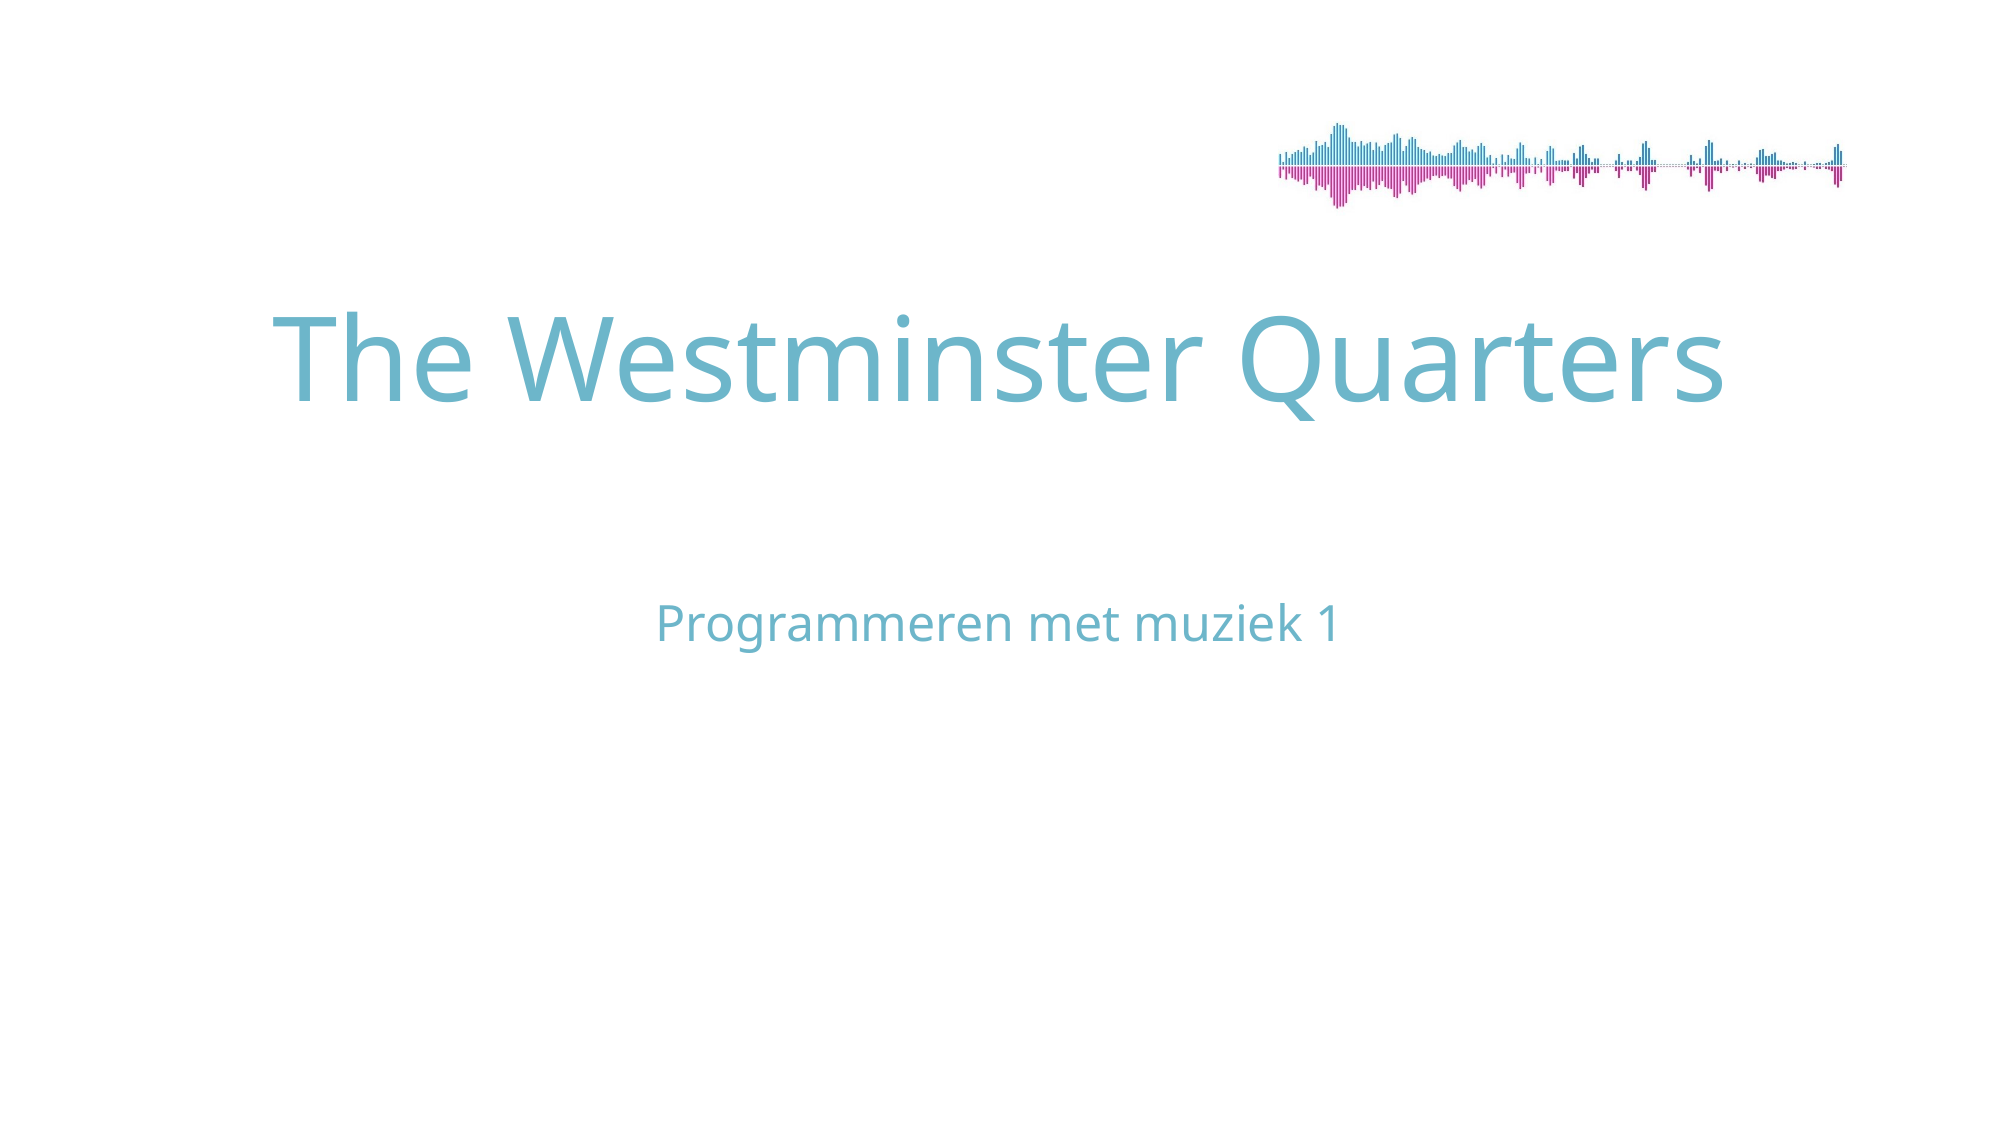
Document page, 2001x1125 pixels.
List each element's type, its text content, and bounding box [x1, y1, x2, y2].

title The Westminster Quarters [249, 184, 1750, 576]
subtitle Programmeren met muziek 1 [249, 590, 1750, 863]
picture [1278, 121, 1847, 216]
